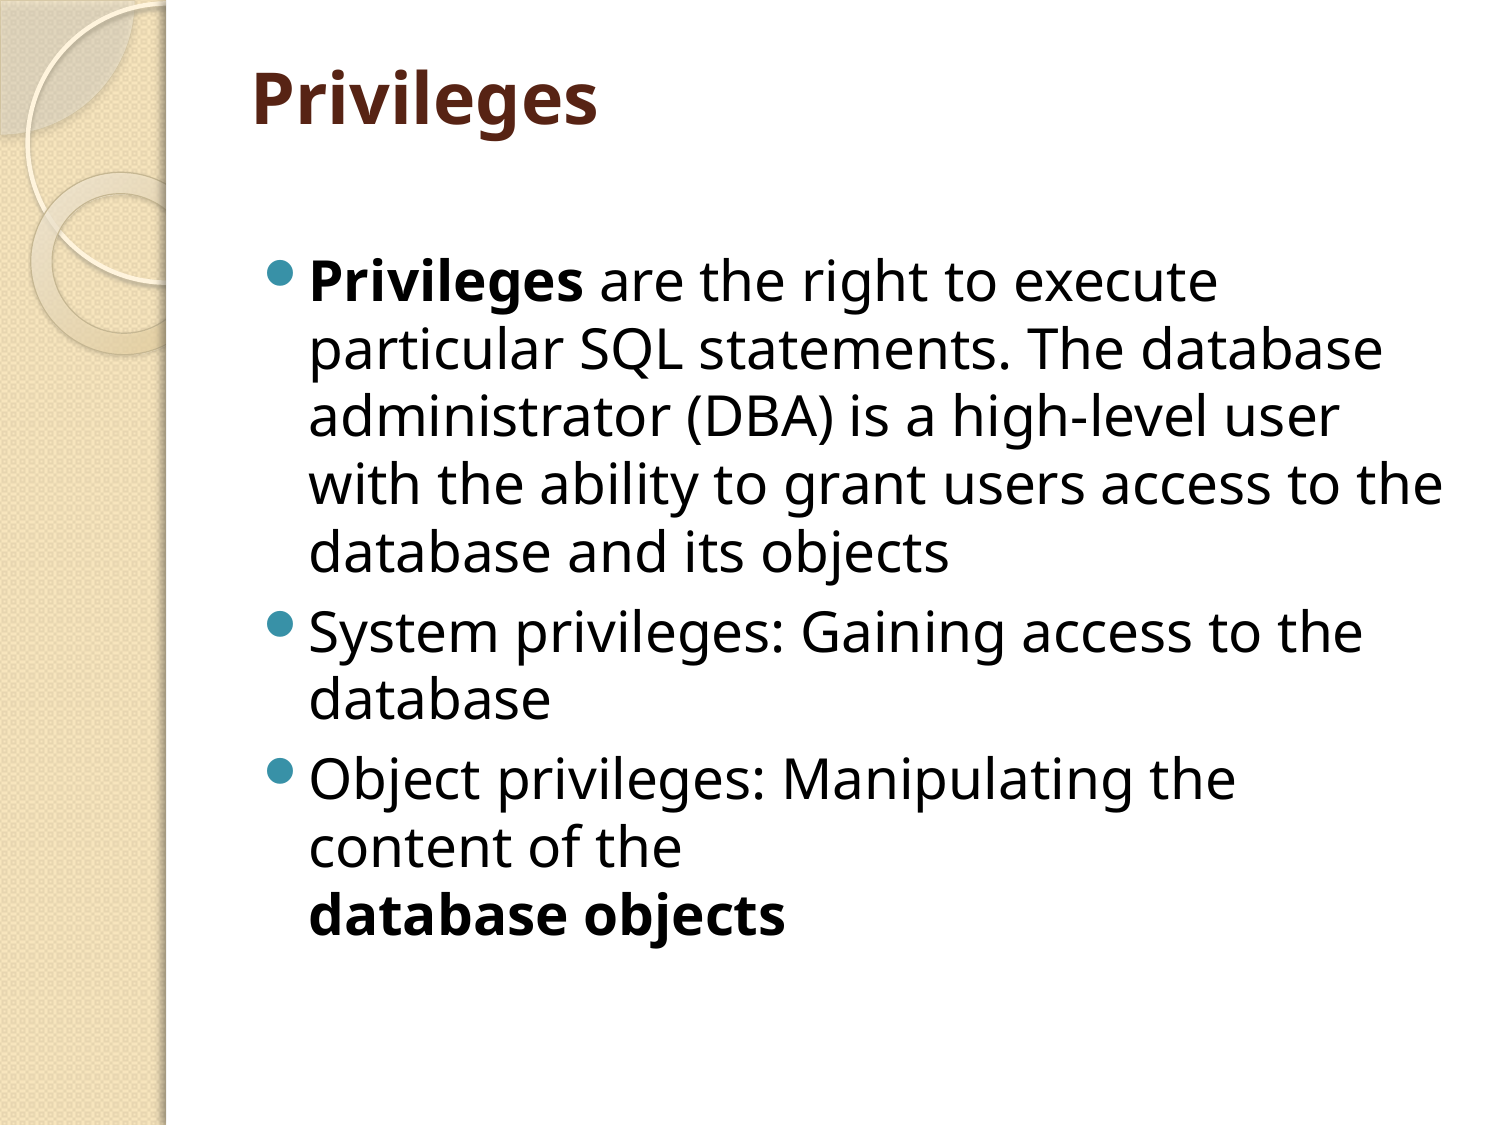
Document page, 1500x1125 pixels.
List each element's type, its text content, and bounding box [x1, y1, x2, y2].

list Privileges are the right to execute particular SQL statements. The database administrator (DBA) is a high-level user with the ability to grant users access to the database and its objects System privileges: Gaining access to the database Object privileges: Manipulating the content of the database objects [235, 237, 1466, 1025]
title Privileges [235, 45, 1466, 233]
